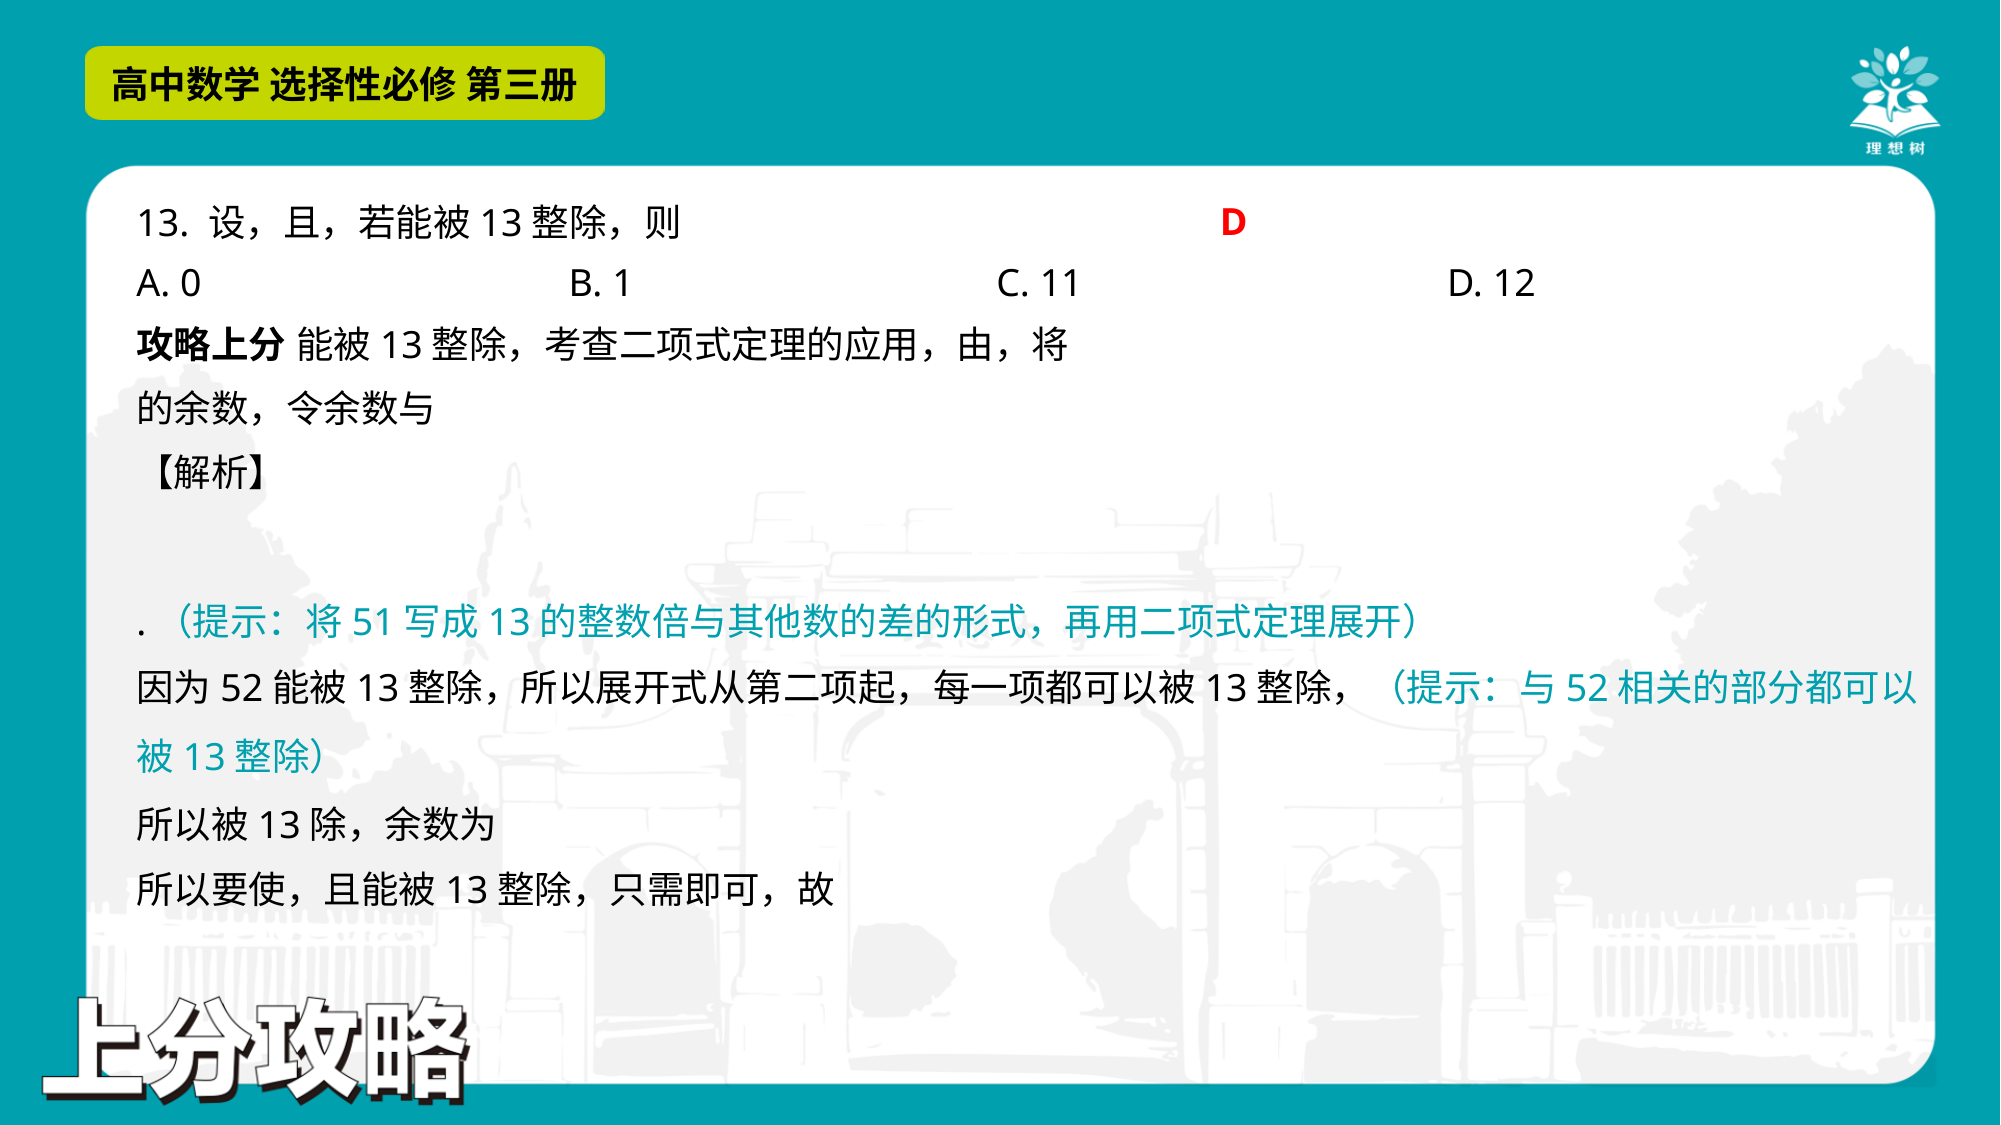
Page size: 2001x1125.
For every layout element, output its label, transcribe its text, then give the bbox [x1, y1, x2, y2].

text_box 【解析】 [136, 425, 1865, 494]
text_box A. 0 B. 1 C. 11 D. 12 [136, 237, 1865, 297]
picture [0, 0, 2000, 1125]
text_box D [1206, 176, 1261, 237]
